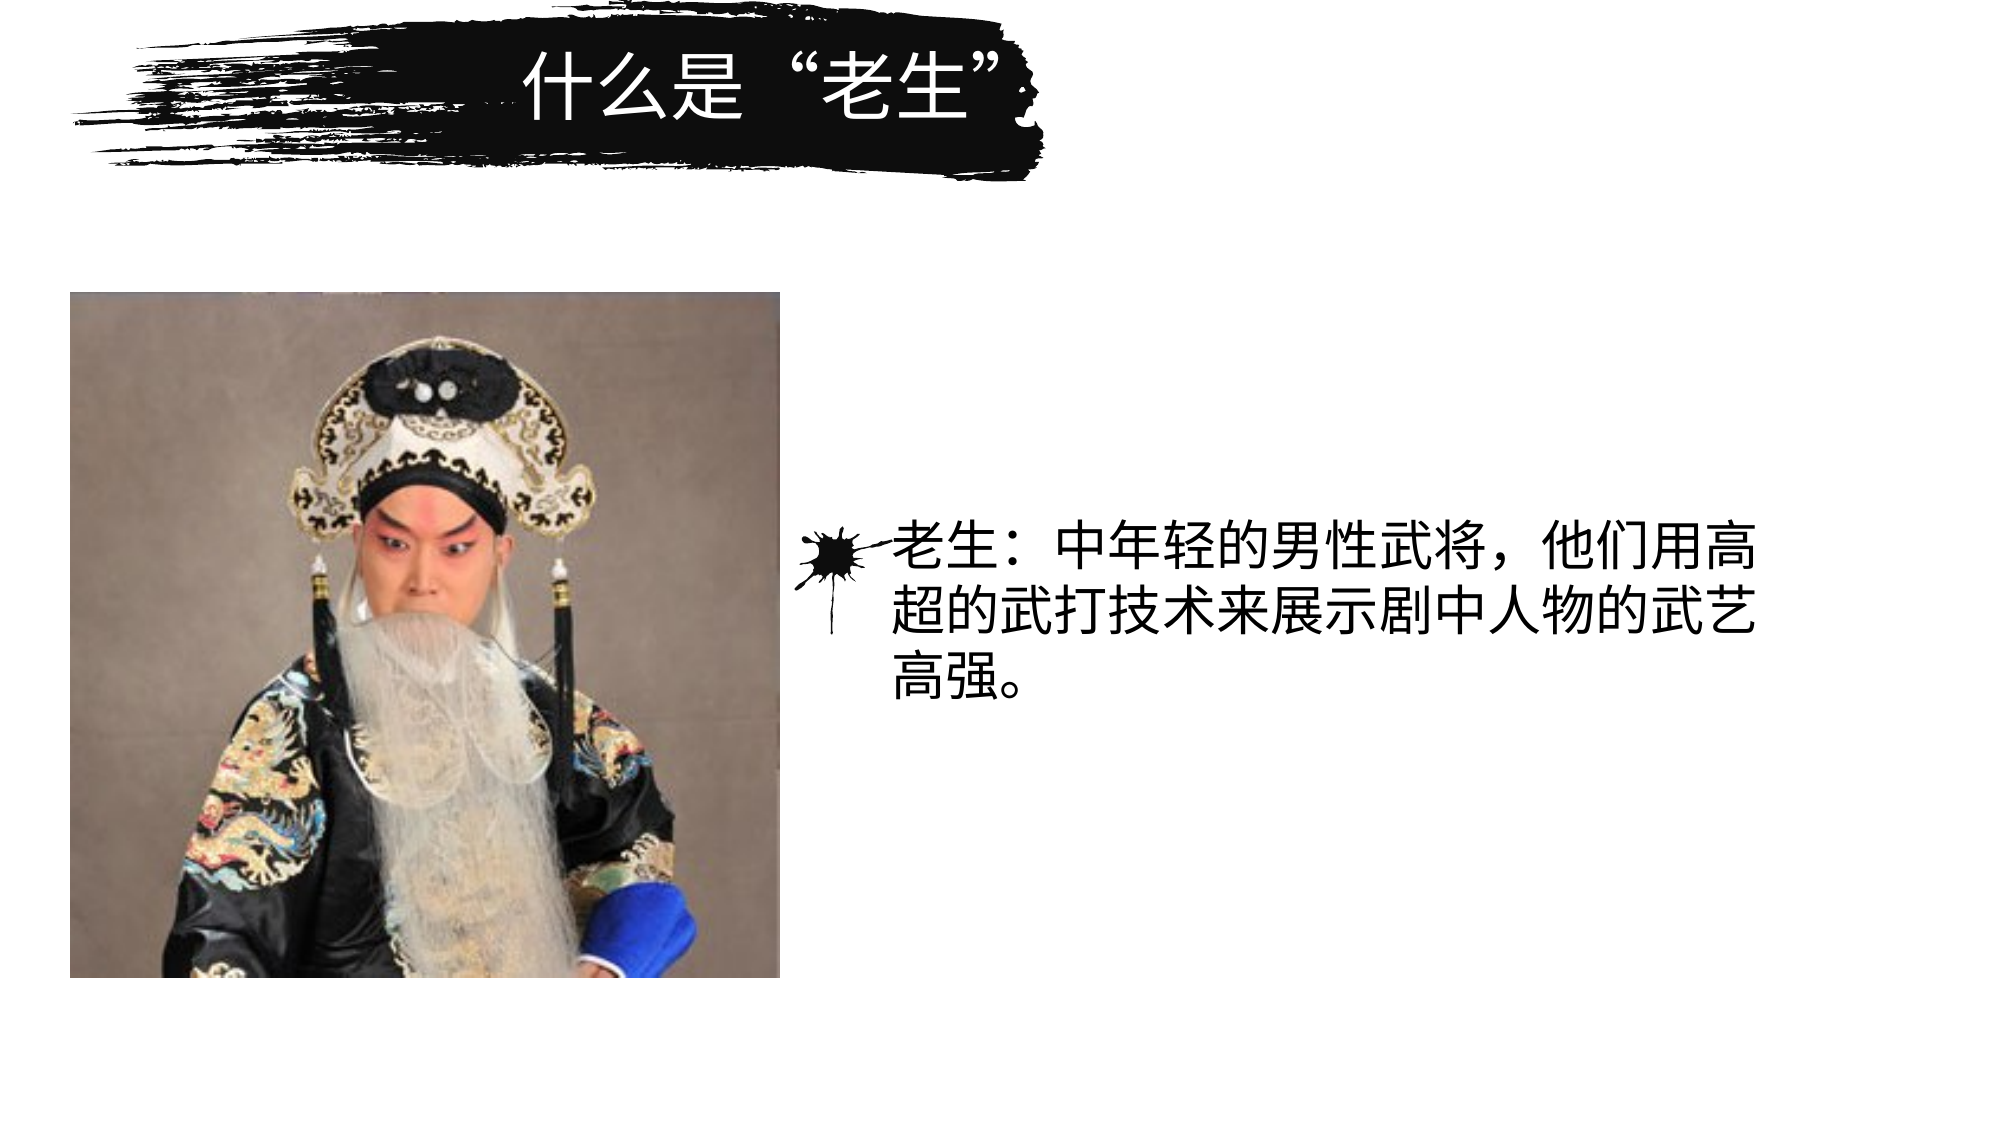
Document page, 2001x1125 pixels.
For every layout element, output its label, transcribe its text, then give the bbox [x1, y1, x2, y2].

text_box [794, 526, 876, 635]
title 什么是“老生” [505, 41, 1180, 141]
picture [70, 292, 780, 978]
text_box [70, 0, 1046, 182]
text_box 老生：中年轻的男性武将，他们用高超的武打技术来展示剧中人物的武艺高强。 [876, 503, 1799, 714]
